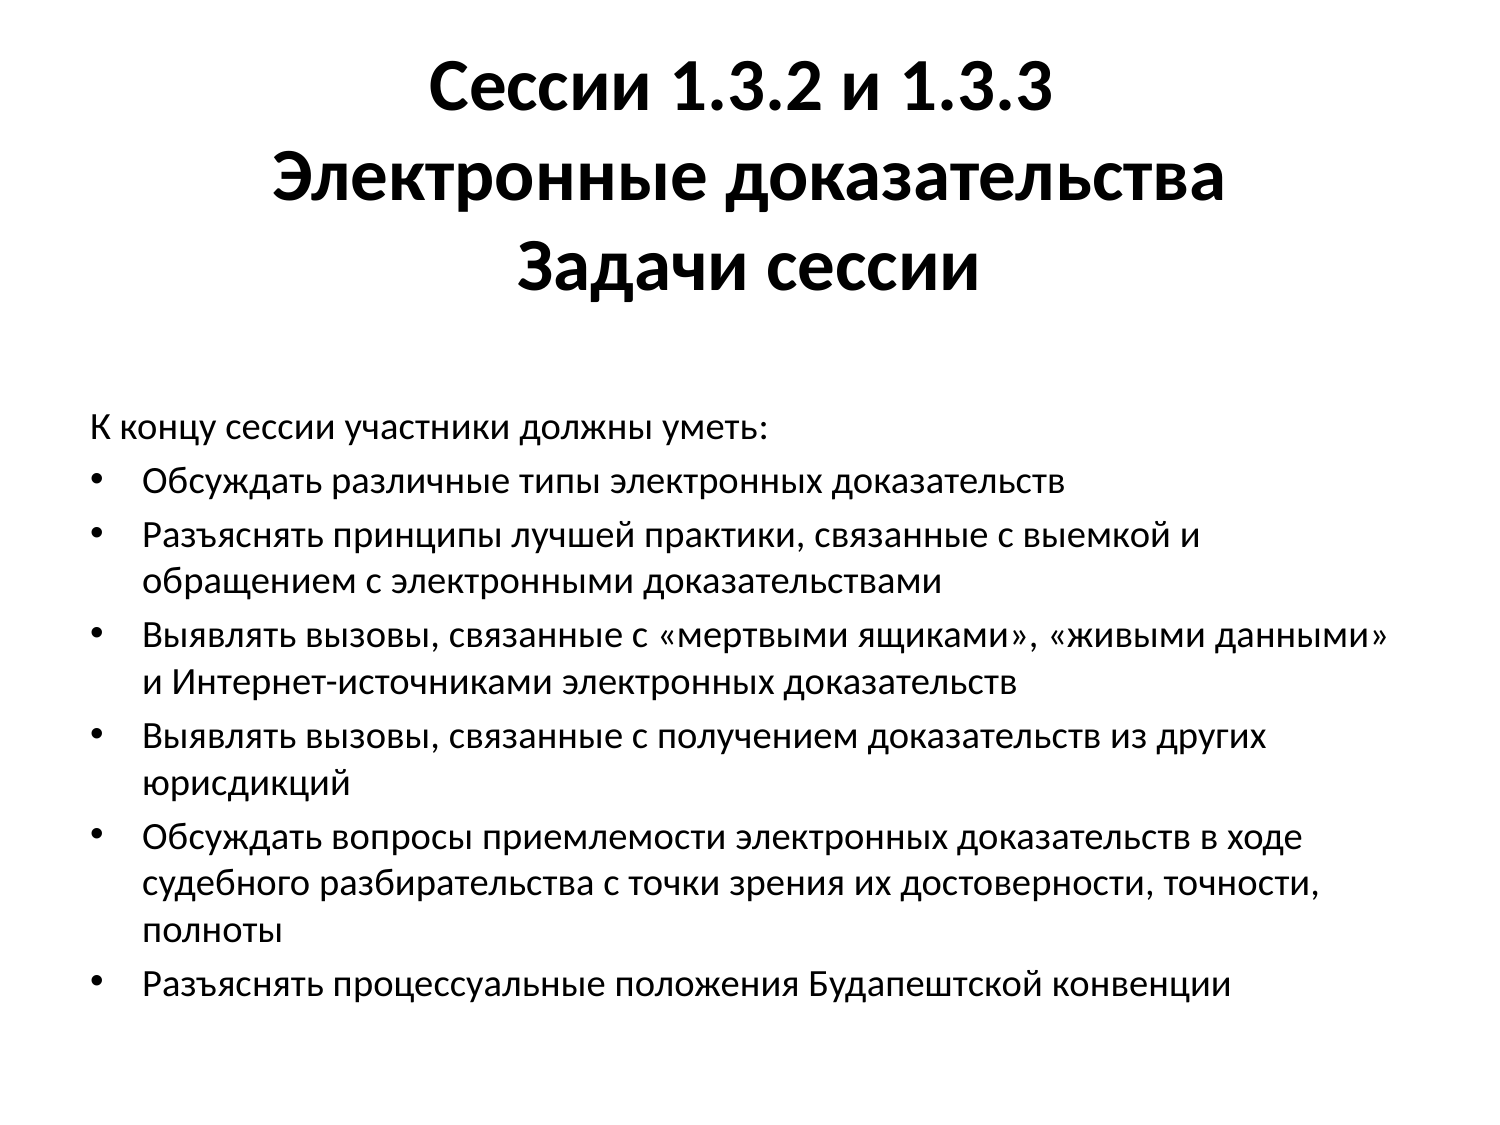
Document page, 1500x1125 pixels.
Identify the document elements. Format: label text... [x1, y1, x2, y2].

title Сессии 1.3.2 и 1.3.3 Электронные доказательства Задачи сессии [75, 45, 1425, 296]
list К концу сессии участники должны уметь: Обсуждать различные типы электронных доказательств Разъяснять принципы лучшей практики, связанные с выемкой и обращением с электронными доказательствами Выявлять вызовы, связанные с «мертвыми ящиками», «живыми данными» и Интернет-источниками электронных доказательств Выявлять вызовы, связанные с получением доказательств из других юрисдикций Обсуждать вопросы приемлемости электронных доказательств в ходе судебного разбирательства с точки зрения их достоверности, точности, полноты Разъяснять процессуальные положения Будапештской конвенции [75, 392, 1425, 1068]
